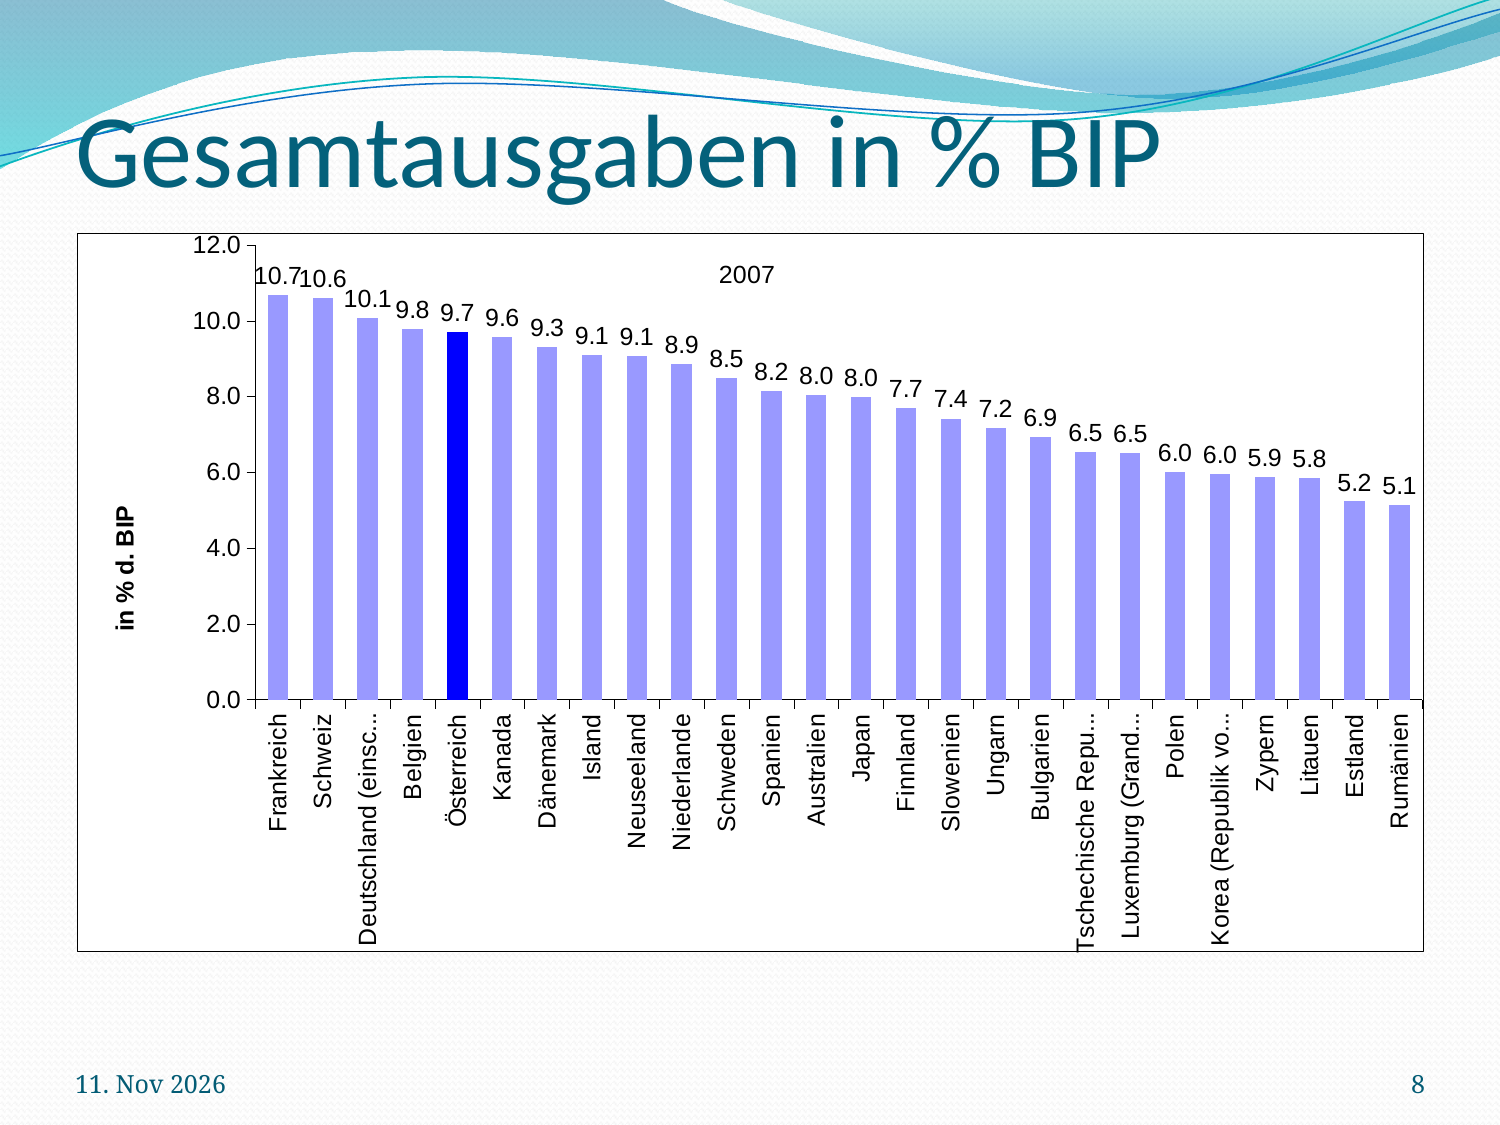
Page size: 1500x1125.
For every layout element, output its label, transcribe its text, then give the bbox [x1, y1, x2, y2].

title Gesamtausgaben in % BIP [75, 45, 1425, 209]
slide_number 8 [1299, 1042, 1425, 1103]
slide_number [75, 1042, 425, 1103]
chart [76, 231, 1424, 955]
